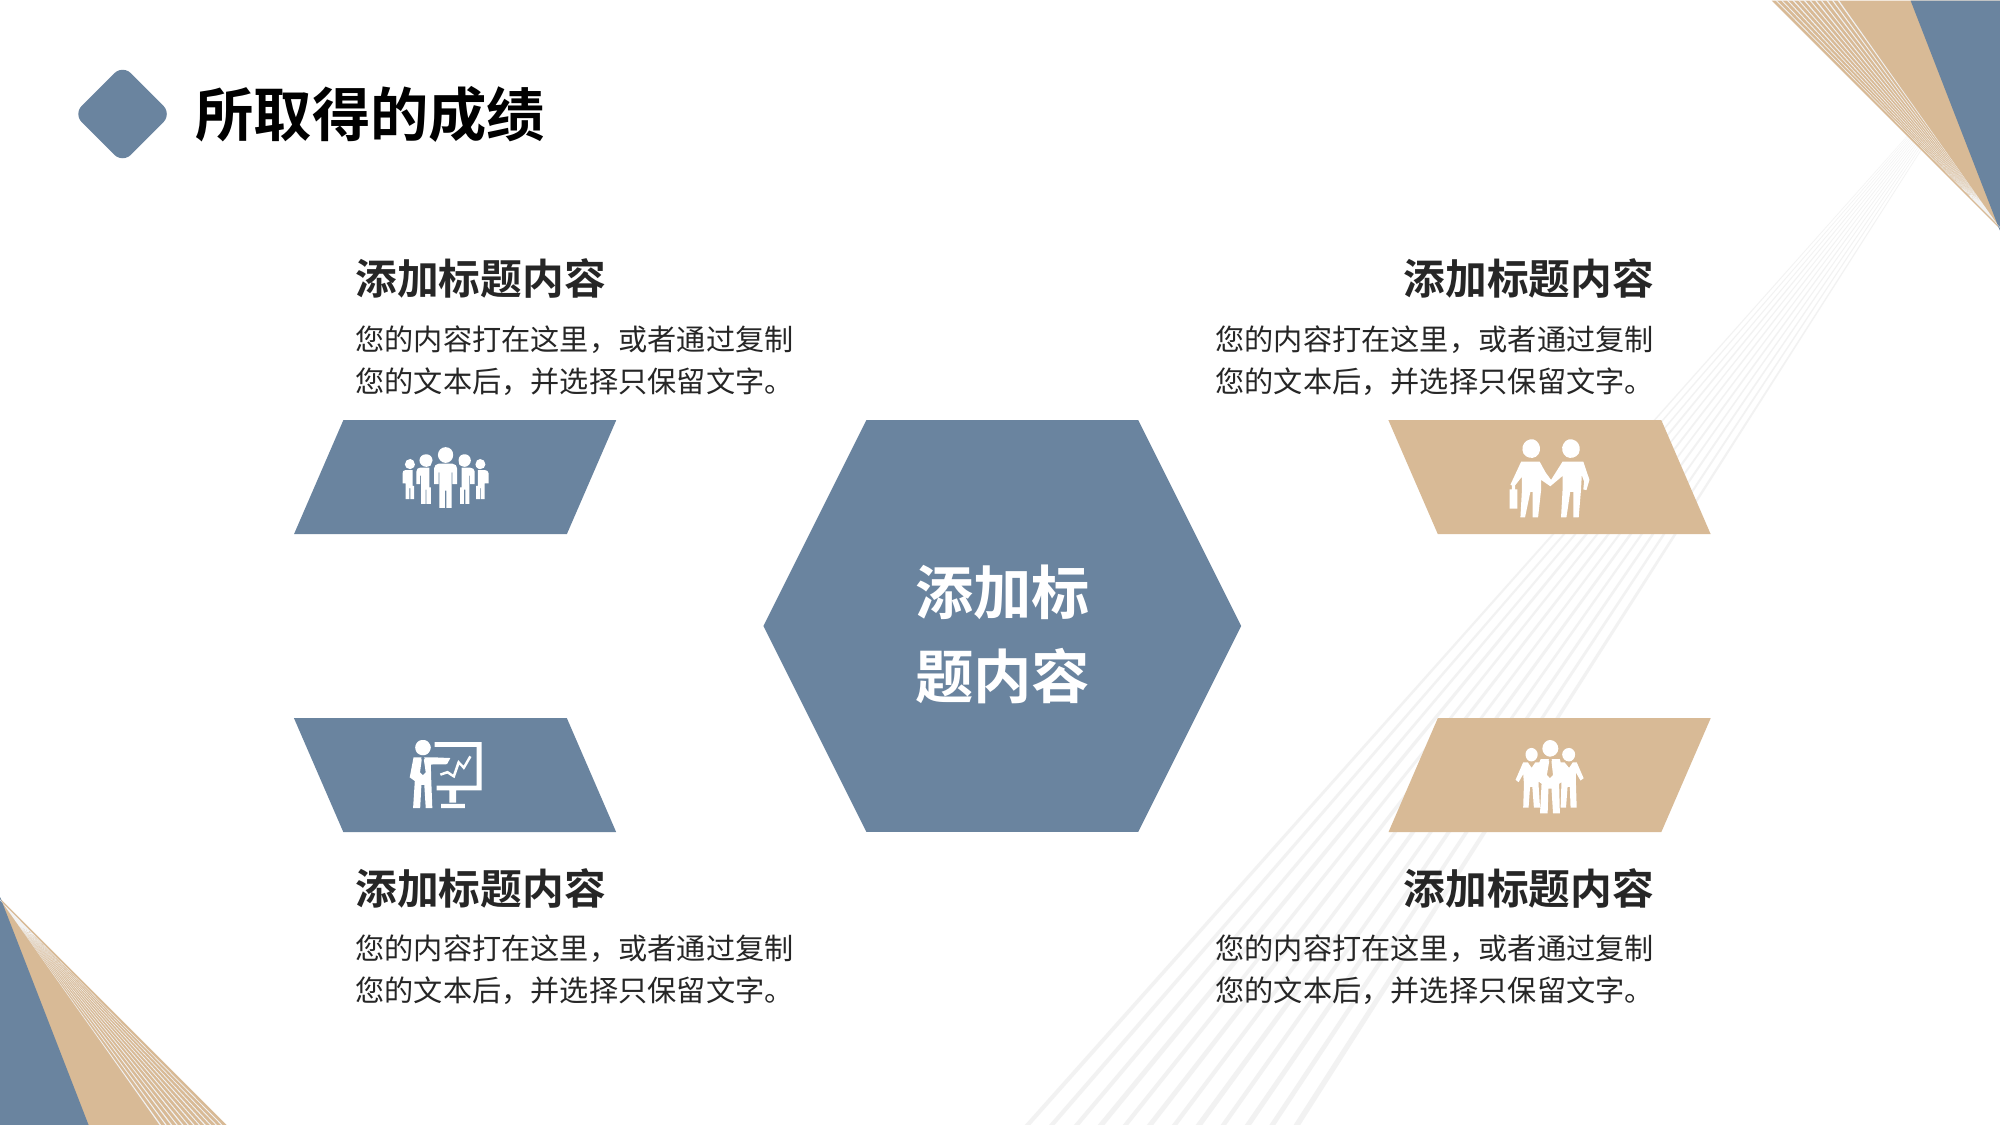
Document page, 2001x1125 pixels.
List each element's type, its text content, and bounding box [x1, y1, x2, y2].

text_box 您的内容打在这里，或者通过复制您的文本后，并选择只保留文字。 [340, 306, 818, 406]
text_box 添加标题内容 [1281, 235, 1669, 311]
text_box [402, 458, 415, 500]
text_box [475, 458, 489, 500]
text_box 您的内容打在这里，或者通过复制您的文本后，并选择只保留文字。 [1192, 916, 1669, 1015]
text_box [434, 447, 458, 508]
text_box [458, 454, 475, 504]
text_box [292, 419, 618, 536]
text_box [1522, 439, 1540, 458]
text_box 您的内容打在这里，或者通过复制您的文本后，并选择只保留文字。 [340, 916, 818, 1015]
text_box [1542, 739, 1559, 757]
text_box [1562, 439, 1580, 458]
text_box 添加标题内容 [340, 235, 728, 311]
text_box [1386, 717, 1713, 834]
text_box [434, 742, 482, 809]
text_box 添加标题内容 [340, 845, 728, 921]
text_box [415, 740, 431, 756]
text_box [1386, 419, 1713, 536]
text_box 添加标题内容 [1281, 845, 1669, 921]
text_box [416, 454, 433, 504]
text_box [409, 757, 451, 809]
text_box [1515, 747, 1584, 814]
text_box 所取得的成绩 [180, 70, 561, 156]
text_box 您的内容打在这里，或者通过复制您的文本后，并选择只保留文字。 [1192, 306, 1669, 406]
text_box 添加标 题内容 [762, 419, 1243, 833]
text_box [1509, 461, 1590, 518]
text_box [292, 717, 618, 834]
text_box [77, 68, 168, 160]
